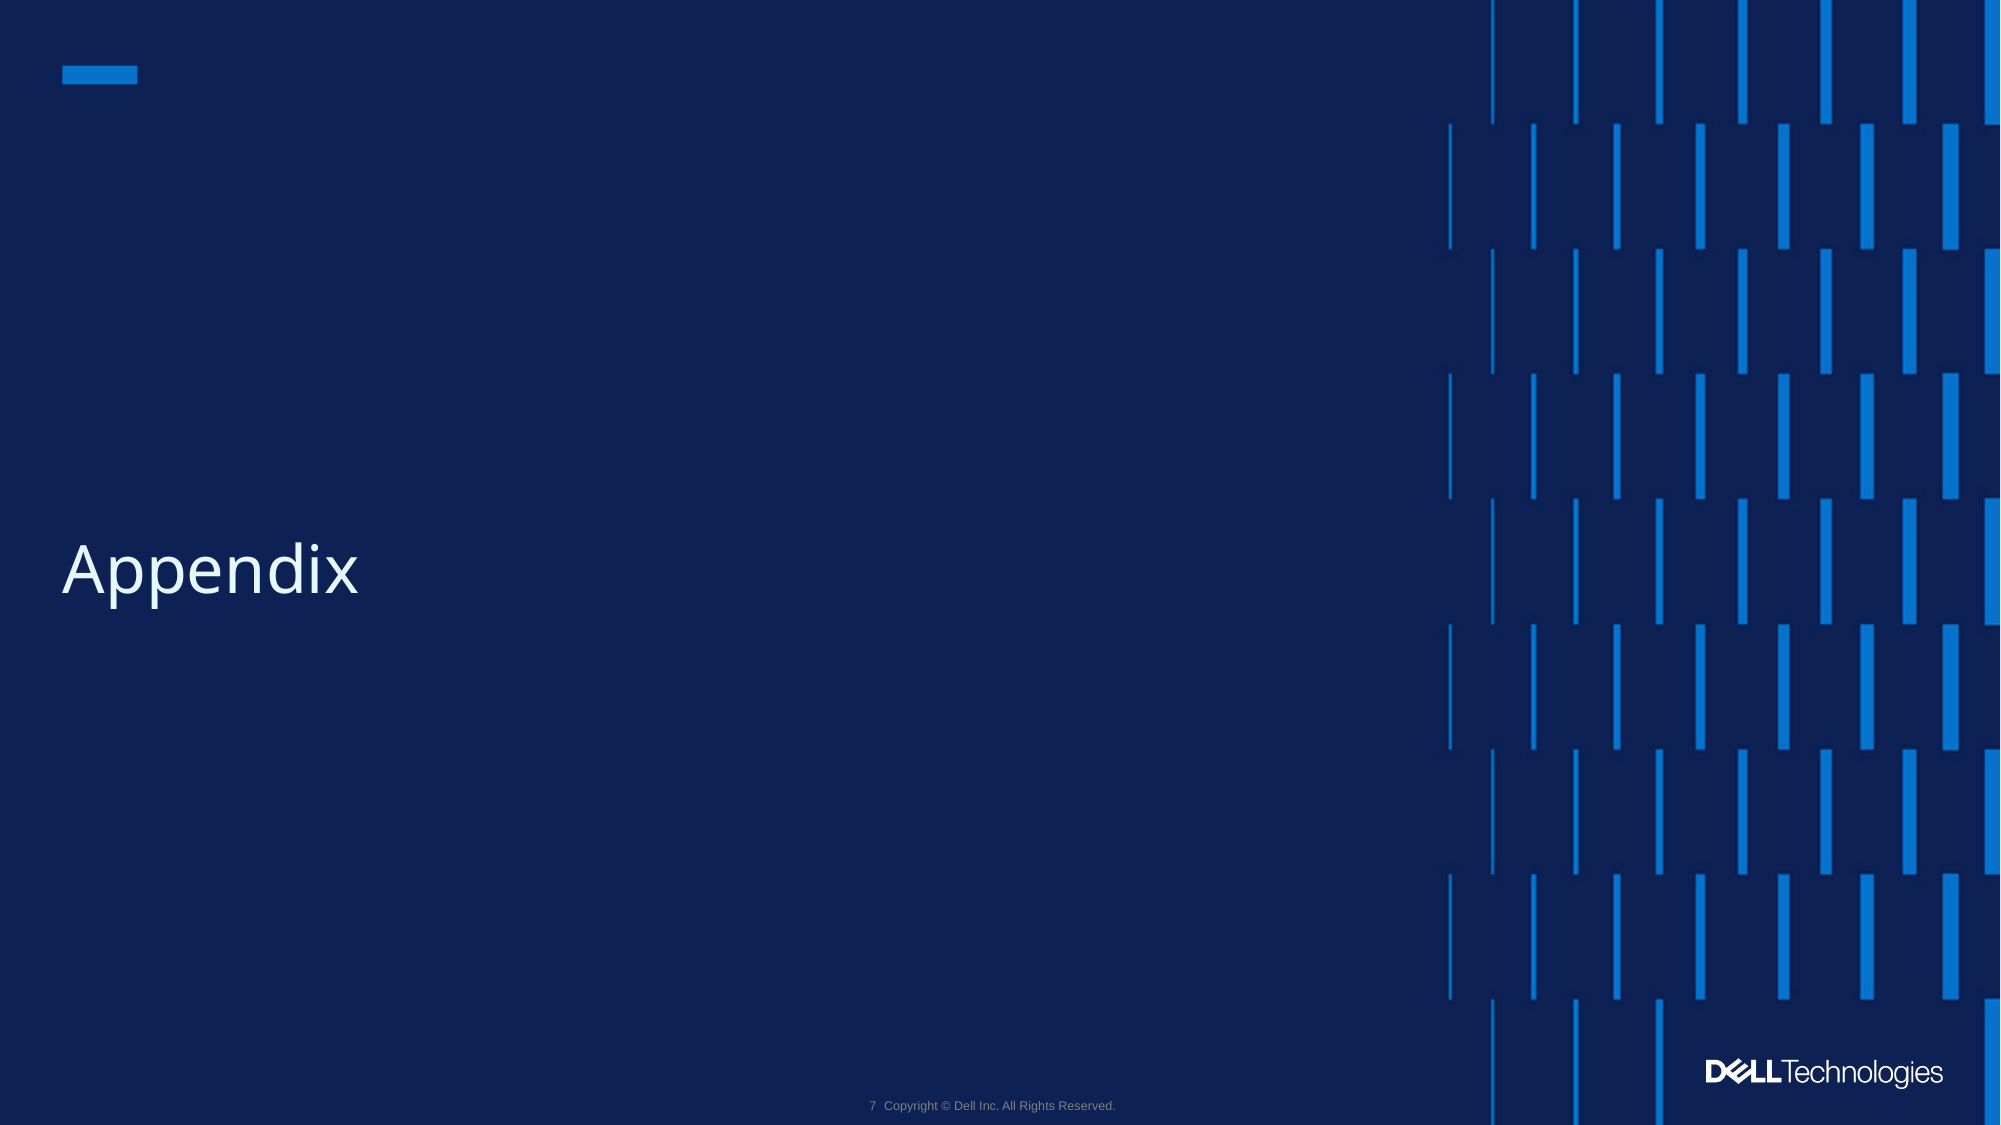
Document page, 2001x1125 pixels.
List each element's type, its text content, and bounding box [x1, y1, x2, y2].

picture [0, 0, 2001, 1125]
title Appendix [62, 535, 1380, 609]
